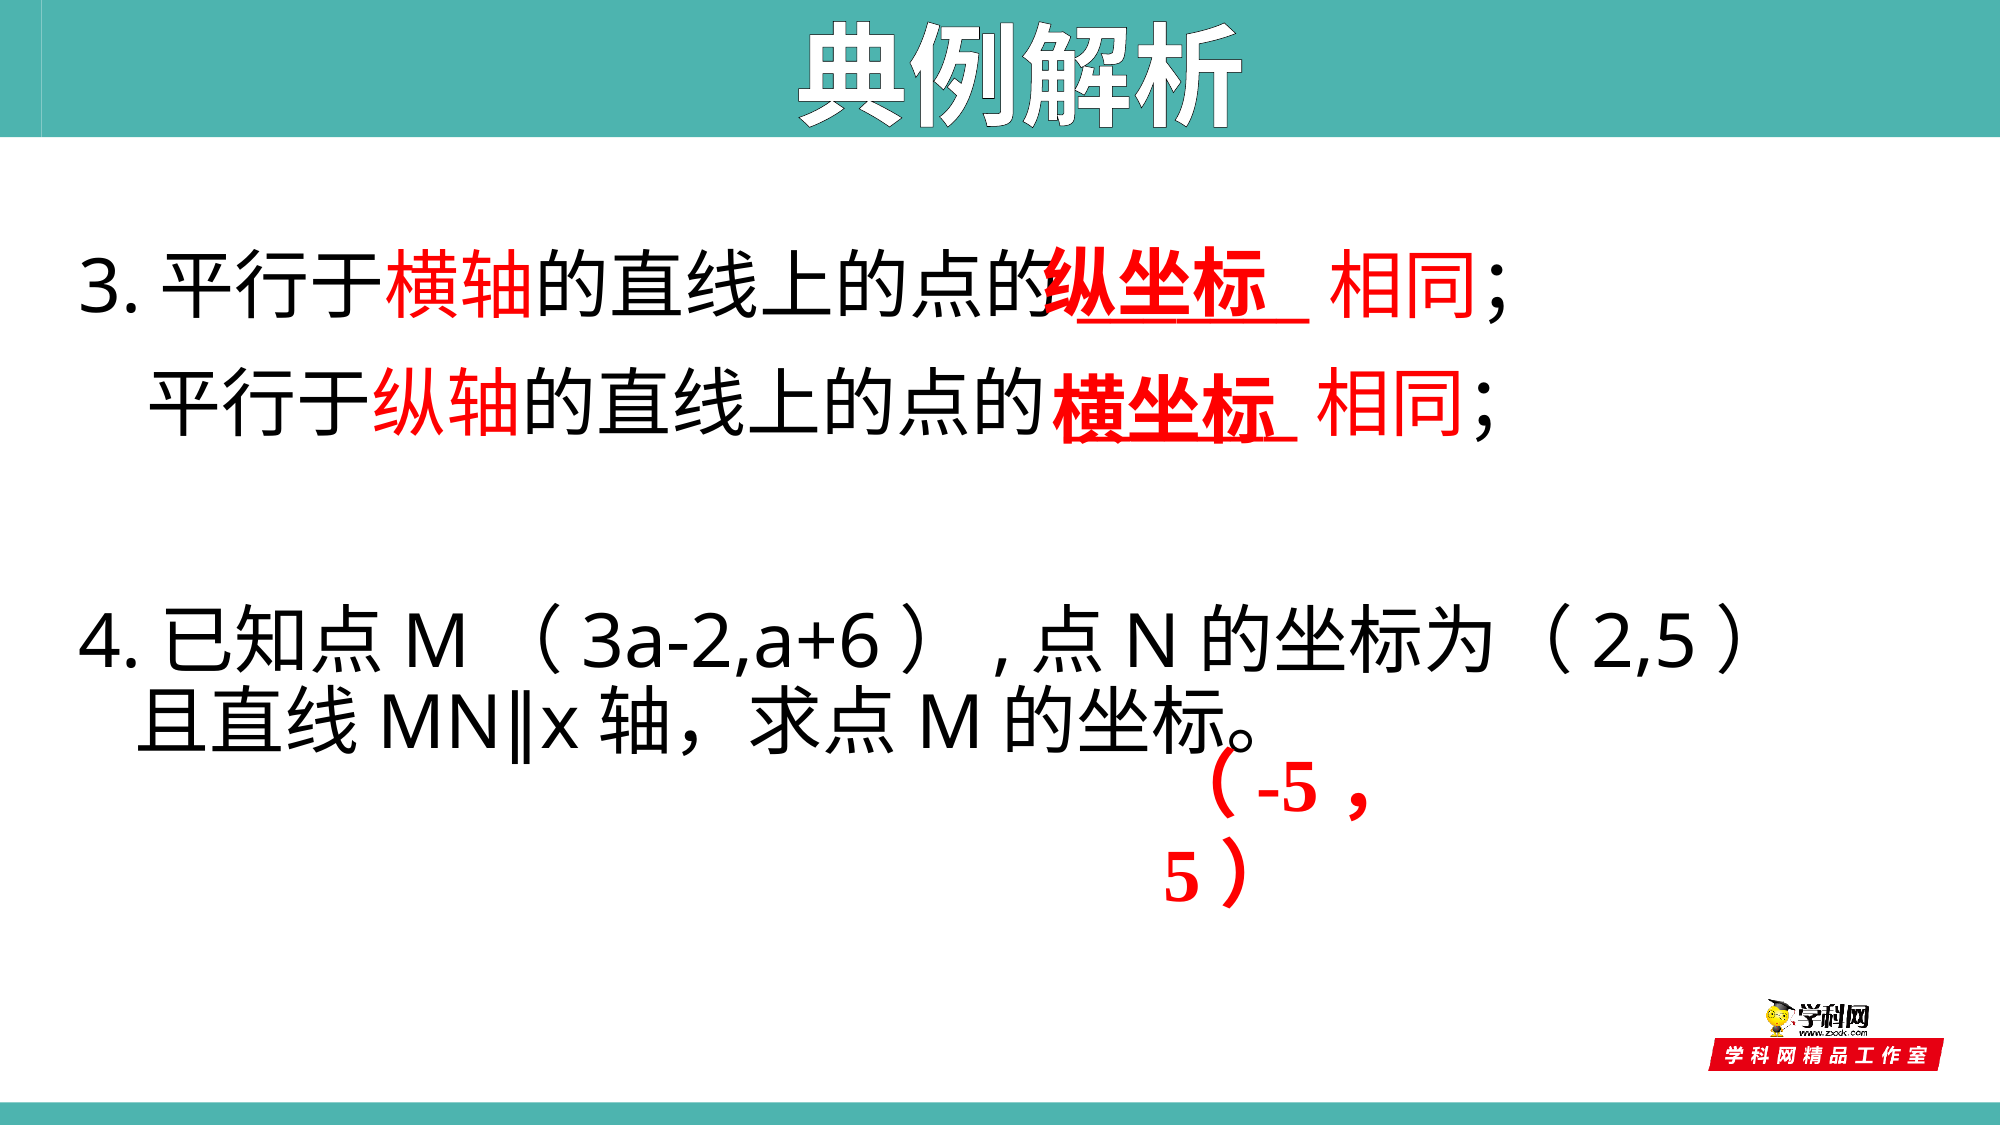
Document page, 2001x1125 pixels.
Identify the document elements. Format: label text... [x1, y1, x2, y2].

text_box 3.平行于横轴的直线上的点的_______相同； 平行于纵轴的直线上的点的_______相同； 4.已知点M（3a-2,a+6）,点N的坐标为（2,5）且直线MN∥x轴，求点M的坐标。 [63, 240, 1809, 1125]
picture [1809, 1038, 1944, 1071]
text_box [0, 0, 2000, 138]
text_box [1809, 1100, 2000, 1125]
text_box （-5，5） [1149, 728, 1479, 924]
text_box 横坐标 [1036, 355, 1367, 460]
picture [1809, 999, 1869, 1037]
text_box [0, 1100, 63, 1125]
text_box 纵坐标 [1027, 228, 1357, 334]
